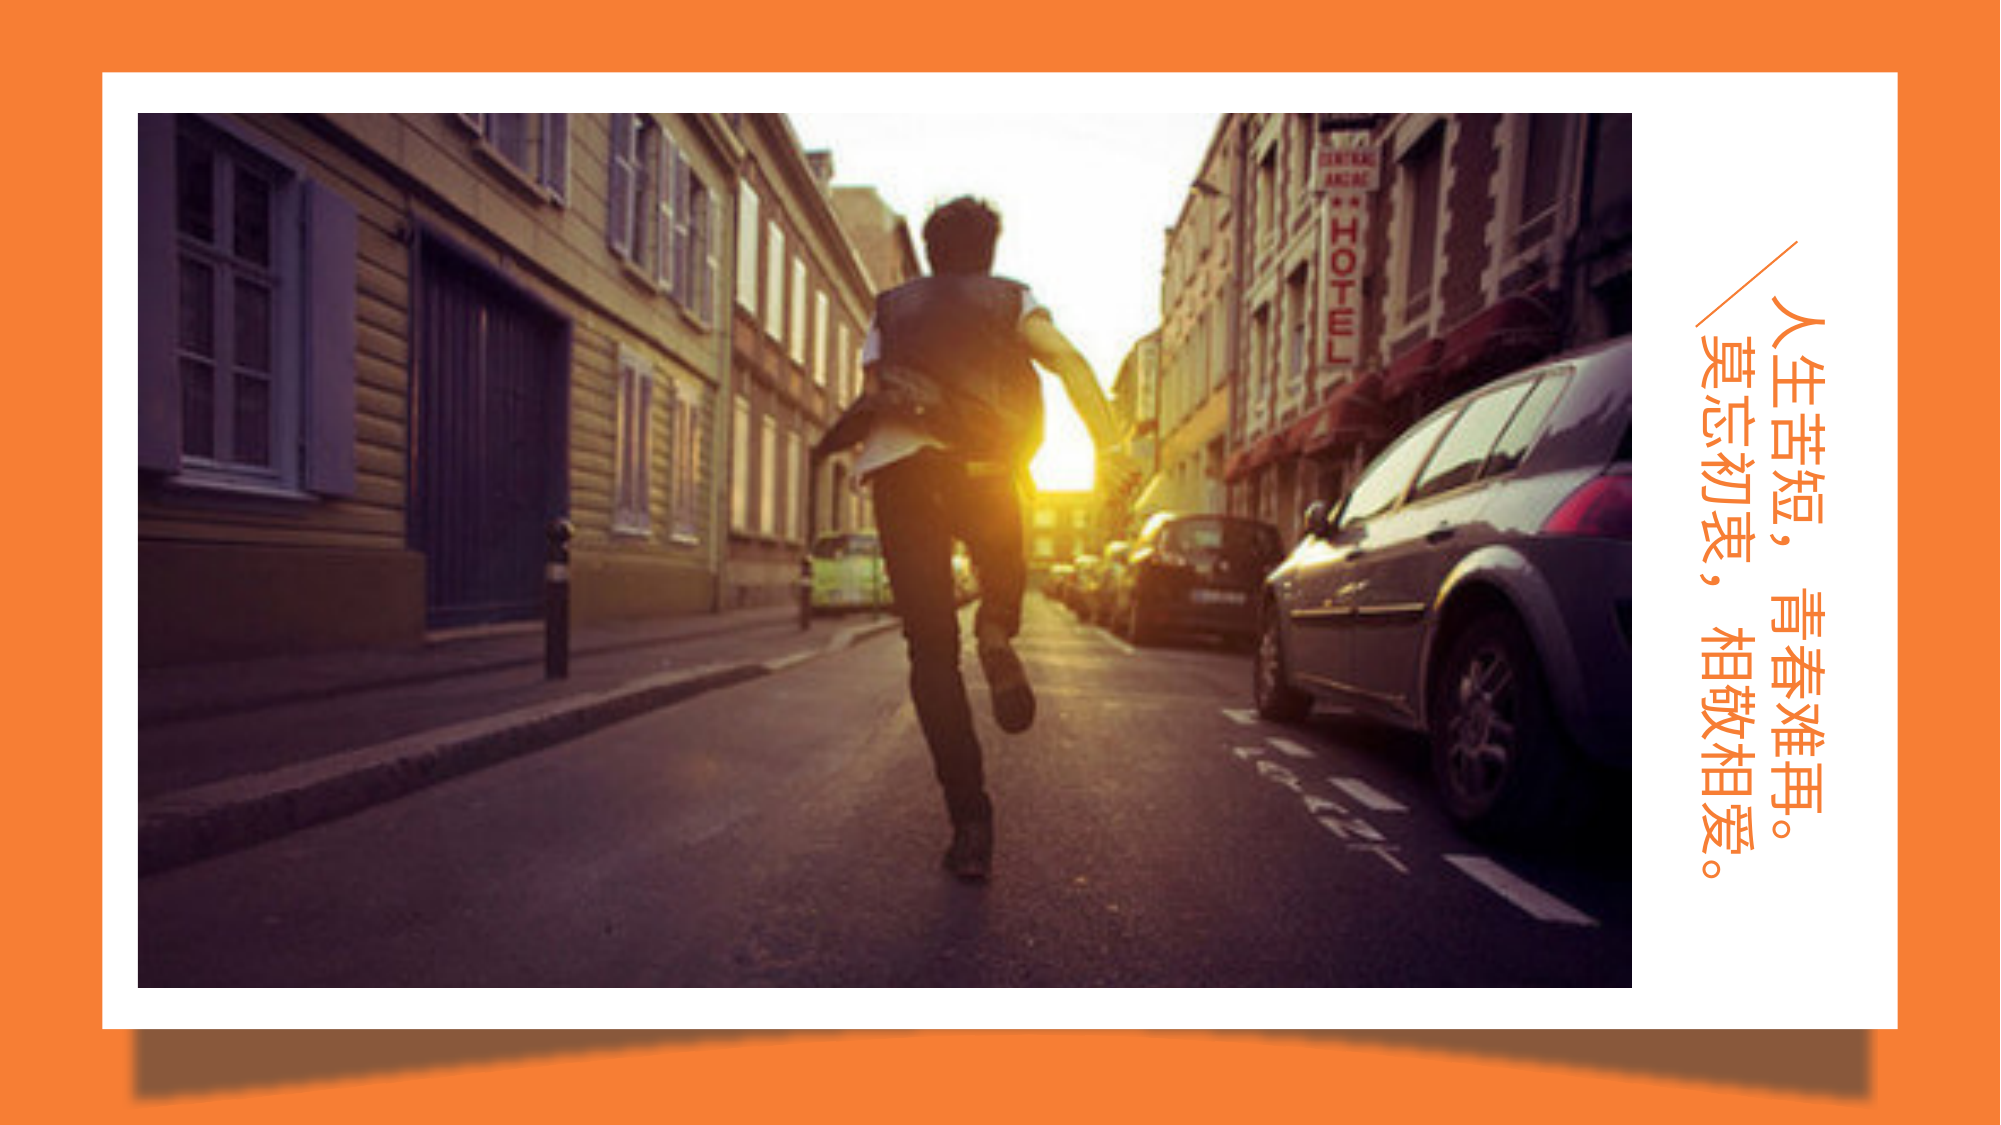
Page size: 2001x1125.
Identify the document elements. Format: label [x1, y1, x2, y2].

text_box [102, 72, 1898, 1110]
picture [137, 113, 1633, 988]
text_box [1670, 241, 1843, 943]
